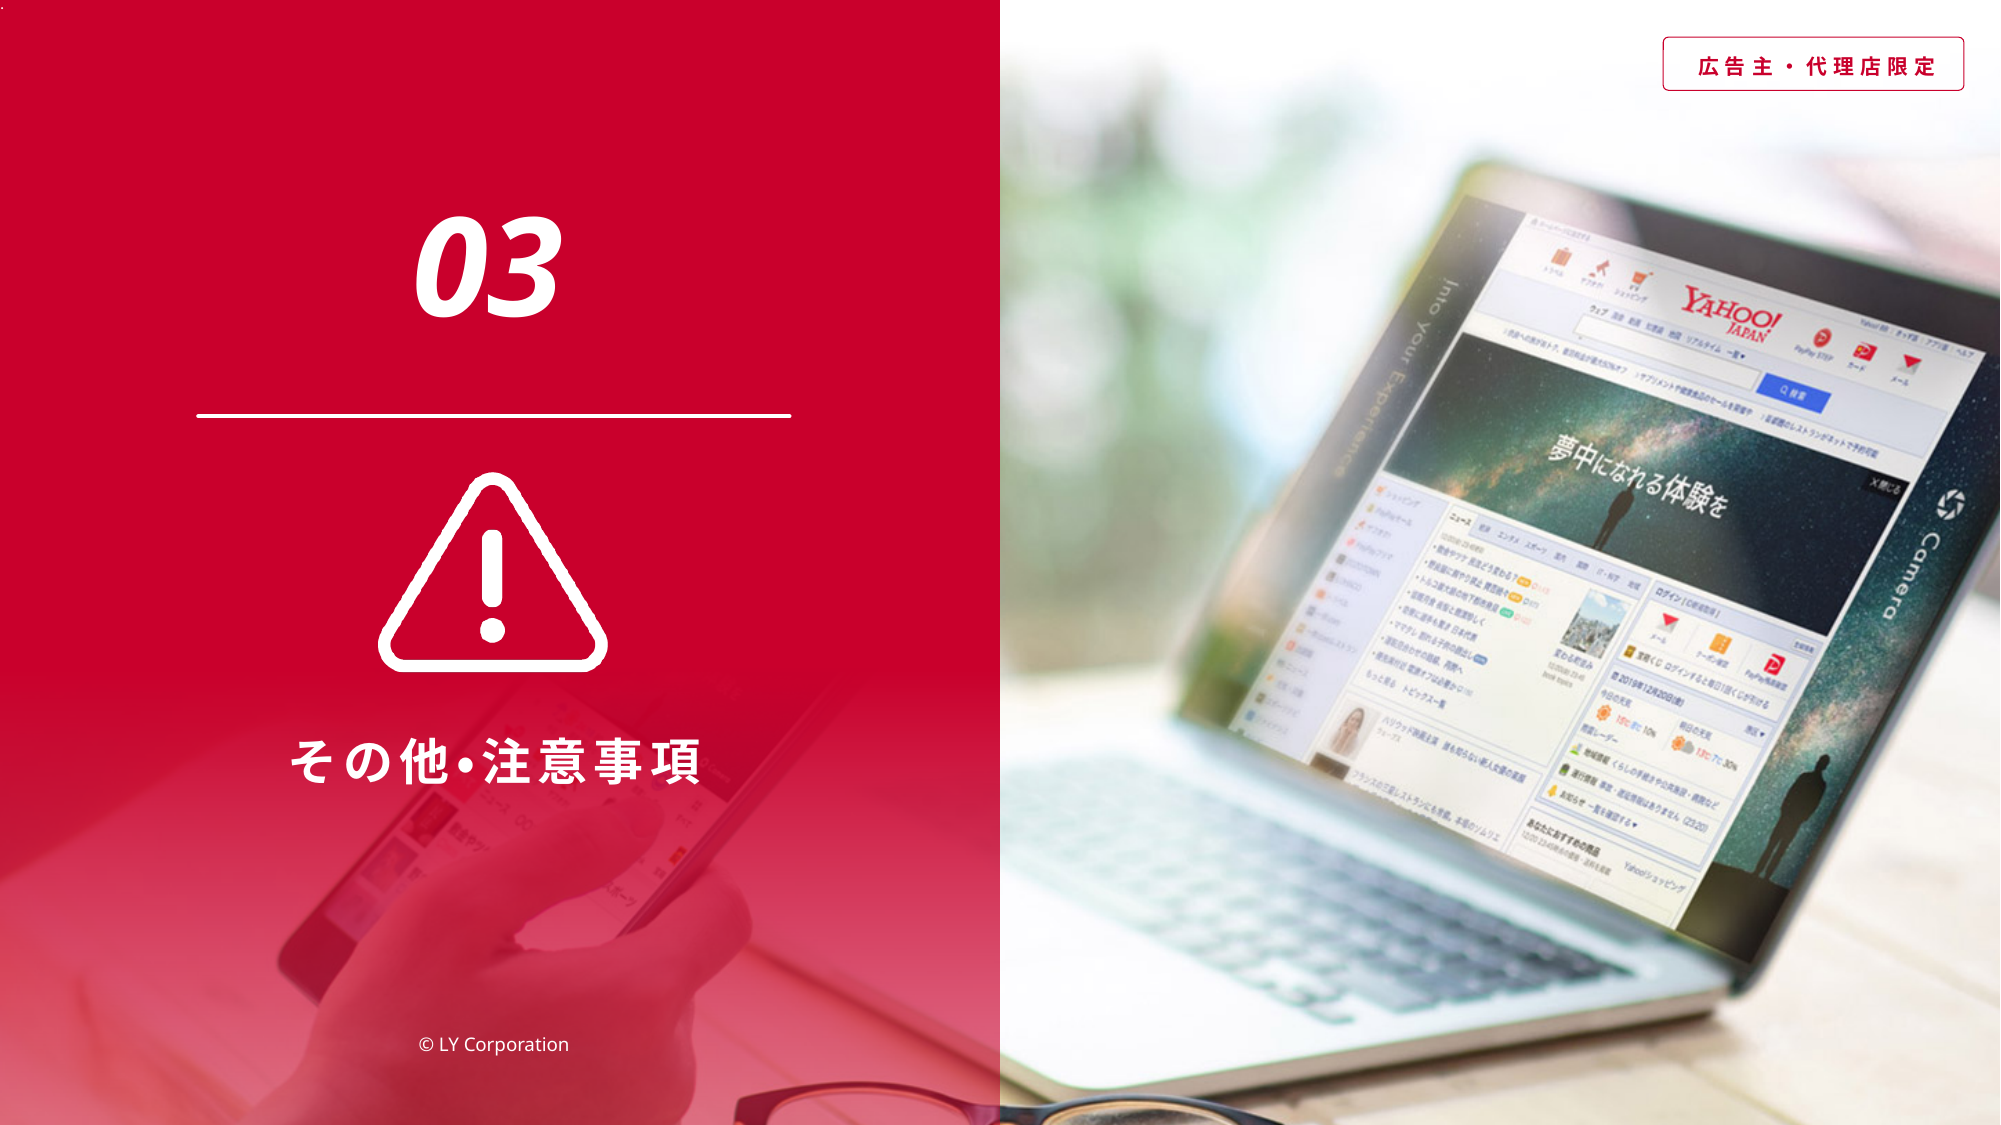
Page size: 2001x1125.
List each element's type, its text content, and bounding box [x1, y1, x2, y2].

picture [361, 454, 622, 696]
list その他・注意事項 [198, 723, 790, 956]
picture [1000, 0, 2000, 1125]
list 03 [397, 171, 587, 346]
